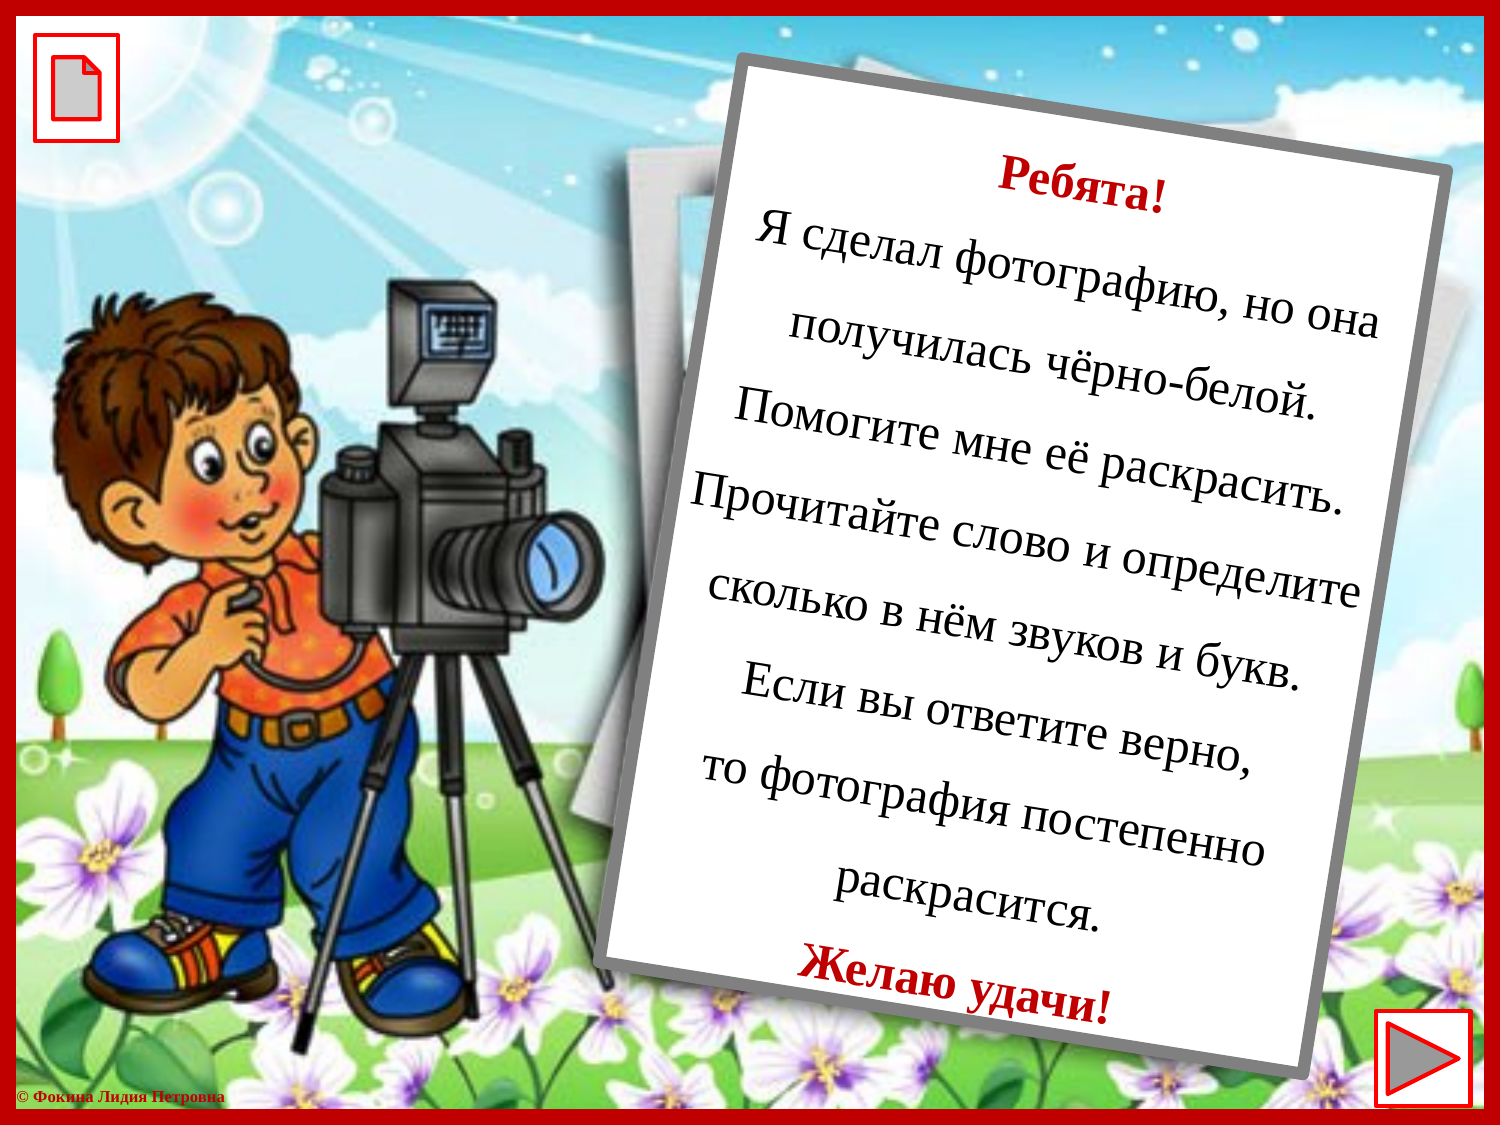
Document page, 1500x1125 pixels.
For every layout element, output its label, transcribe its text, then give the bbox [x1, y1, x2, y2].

text_box [33, 33, 120, 143]
picture [16, 16, 1484, 1109]
text_box [1374, 1009, 1473, 1108]
text_box Ребята! Я сделал фотографию, но она получилась чёрно-белой. Помогите мне её раскрасить. Прочитайте слово и определите сколько в нём звуков и букв. Если вы ответите верно, то фотография постепенно раскрасится. Желаю удачи! [599, 58, 1447, 1074]
